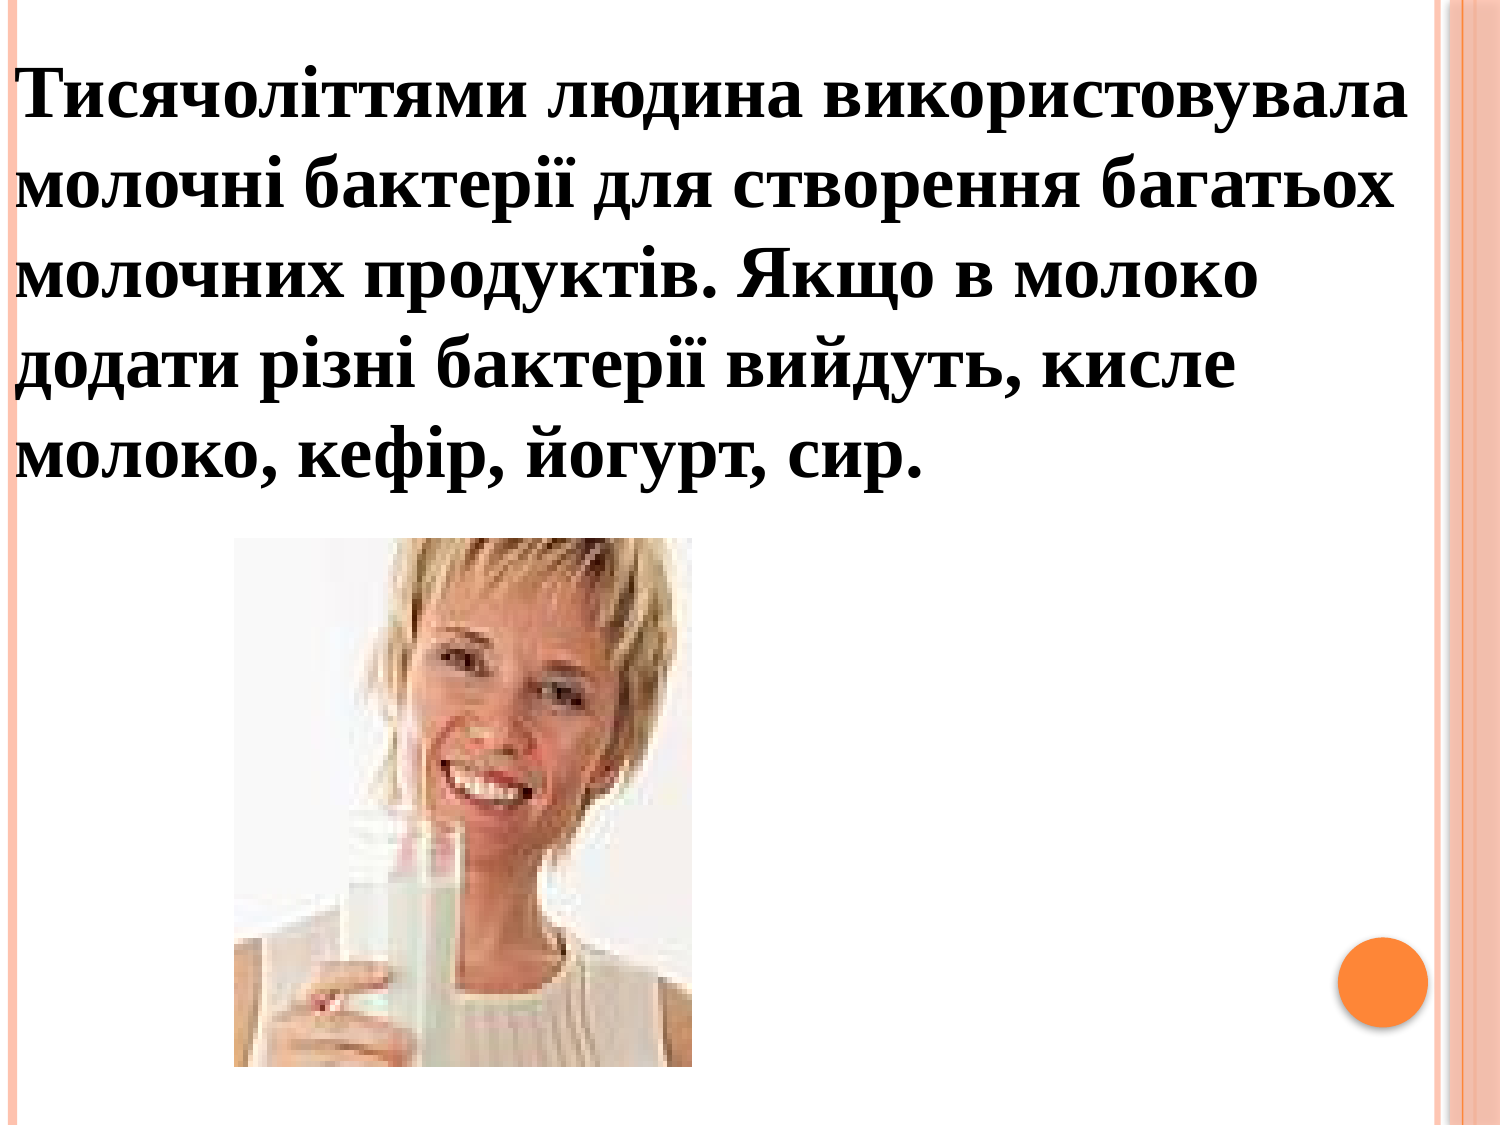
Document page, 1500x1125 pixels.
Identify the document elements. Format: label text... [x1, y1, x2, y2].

text_box Тисячоліттями людина використовувала молочні бактерії для створення багатьох молочних продуктів. Якщо в молоко додати різні бактерії вийдуть, кисле молоко, кефір, йогурт, сир. [0, 35, 1465, 500]
picture [233, 538, 692, 1067]
